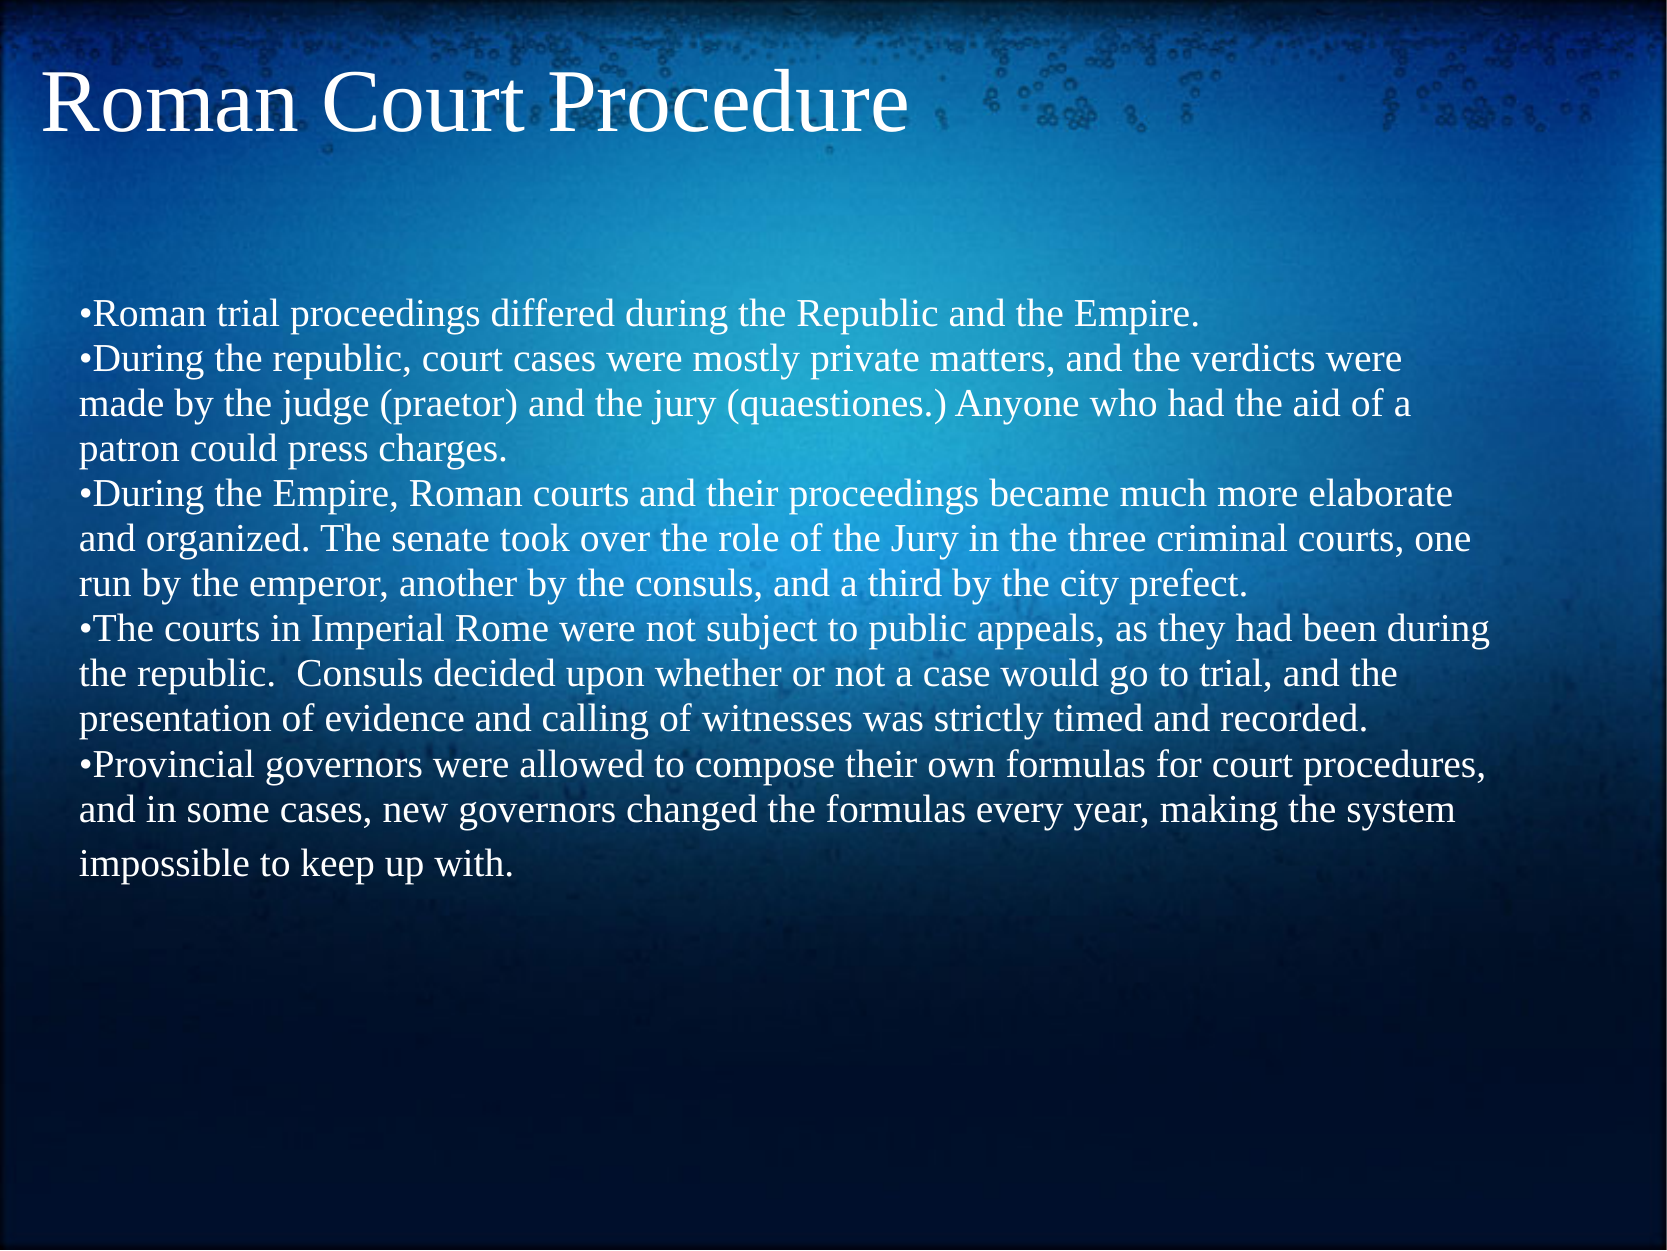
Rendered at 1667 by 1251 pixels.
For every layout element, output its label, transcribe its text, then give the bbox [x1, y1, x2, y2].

picture [0, 0, 1667, 1250]
title Roman Court Procedure [40, 49, 1627, 201]
list •Roman trial proceedings differed during the Republic and the Empire. •During the republic, court cases were mostly private matters, and the verdicts were made by the judge (praetor) and the jury (quaestiones.) Anyone who had the aid of a patron could press charges. •During the Empire, Roman courts and their proceedings became much more elaborate and organized. The senate took over the role of the Jury in the three criminal courts, one run by the emperor, another by the consuls, and a third by the city prefect. •The courts in Imperial Rome were not subject to public appeals, as they had been during the republic. Consuls decided upon whether or not a case would go to trial, and the presentation of evidence and calling of witnesses was strictly timed and recorded. •Provincial governors were allowed to compose their own formulas for court procedures, and in some cases, new governors changed the formulas every year, making the system impossible to keep up with. [78, 226, 1496, 992]
